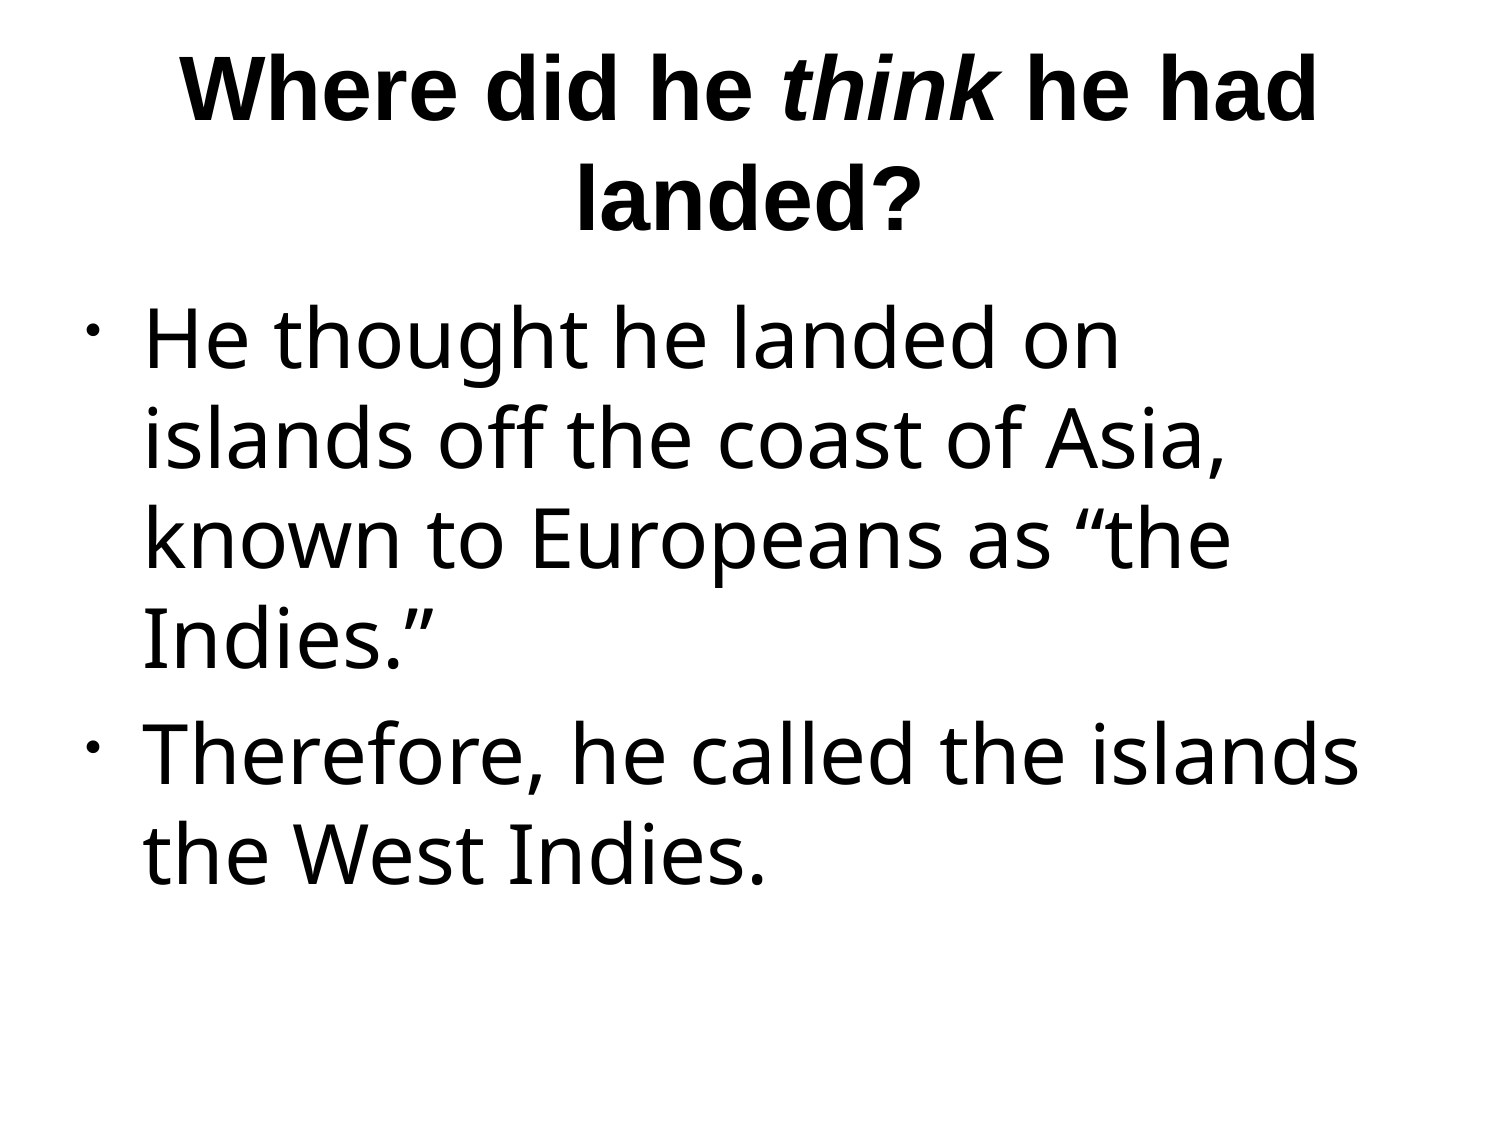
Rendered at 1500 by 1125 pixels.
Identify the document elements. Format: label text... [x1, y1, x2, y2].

title Where did he think he had landed? [75, 21, 1425, 257]
list He thought he landed on islands off the coast of Asia, known to Europeans as “the Indies.” Therefore, he called the islands the West Indies. [72, 277, 1423, 1020]
